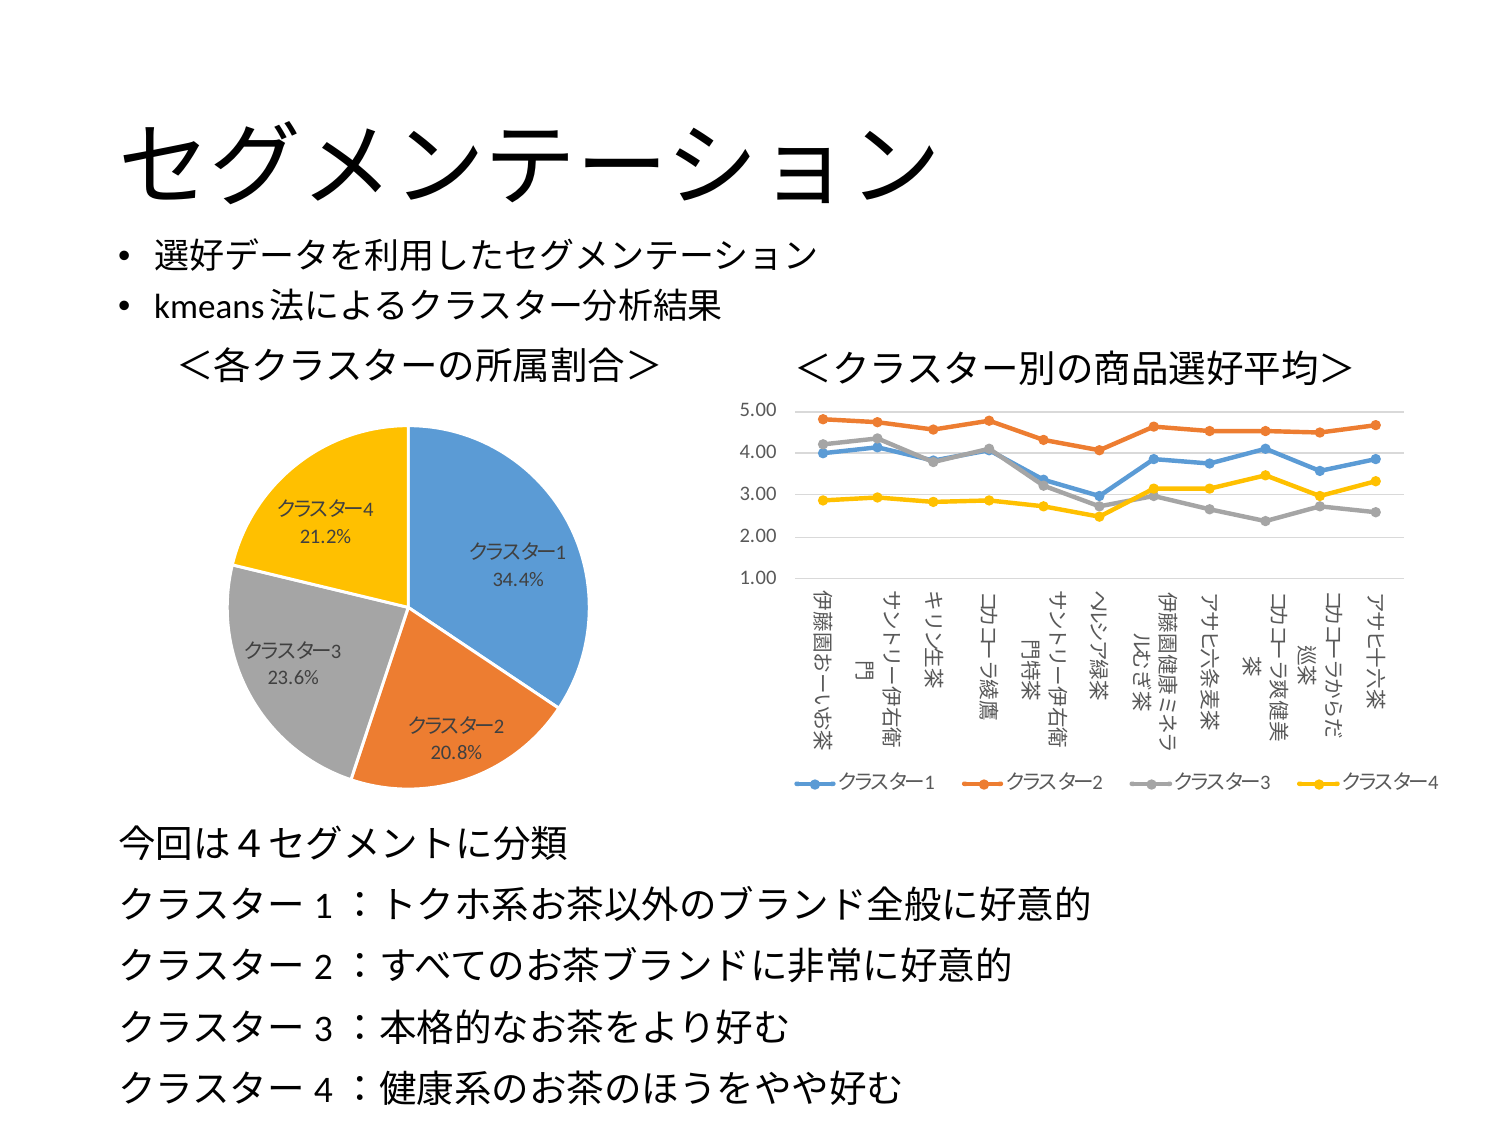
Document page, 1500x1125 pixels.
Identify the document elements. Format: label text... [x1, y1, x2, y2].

picture [12, 374, 1500, 839]
title セグメンテーション [103, 59, 1397, 231]
text_box ＜各クラスターの所属割合＞ [161, 334, 678, 374]
text_box ＜クラスター別の商品選好平均＞ [779, 337, 1372, 388]
text_box 今回は４セグメントに分類 クラスター1：トクホ系お茶以外のブランド全般に好意的 クラスター2：すべてのお茶ブランドに非常に好意的 クラスター3：本格的なお茶をより好む クラスター4：健康系のお茶のほうをやや好む [103, 817, 1397, 1046]
list 選好データを利用したセグメンテーション kmeans法によるクラスター分析結果 [103, 231, 1397, 335]
